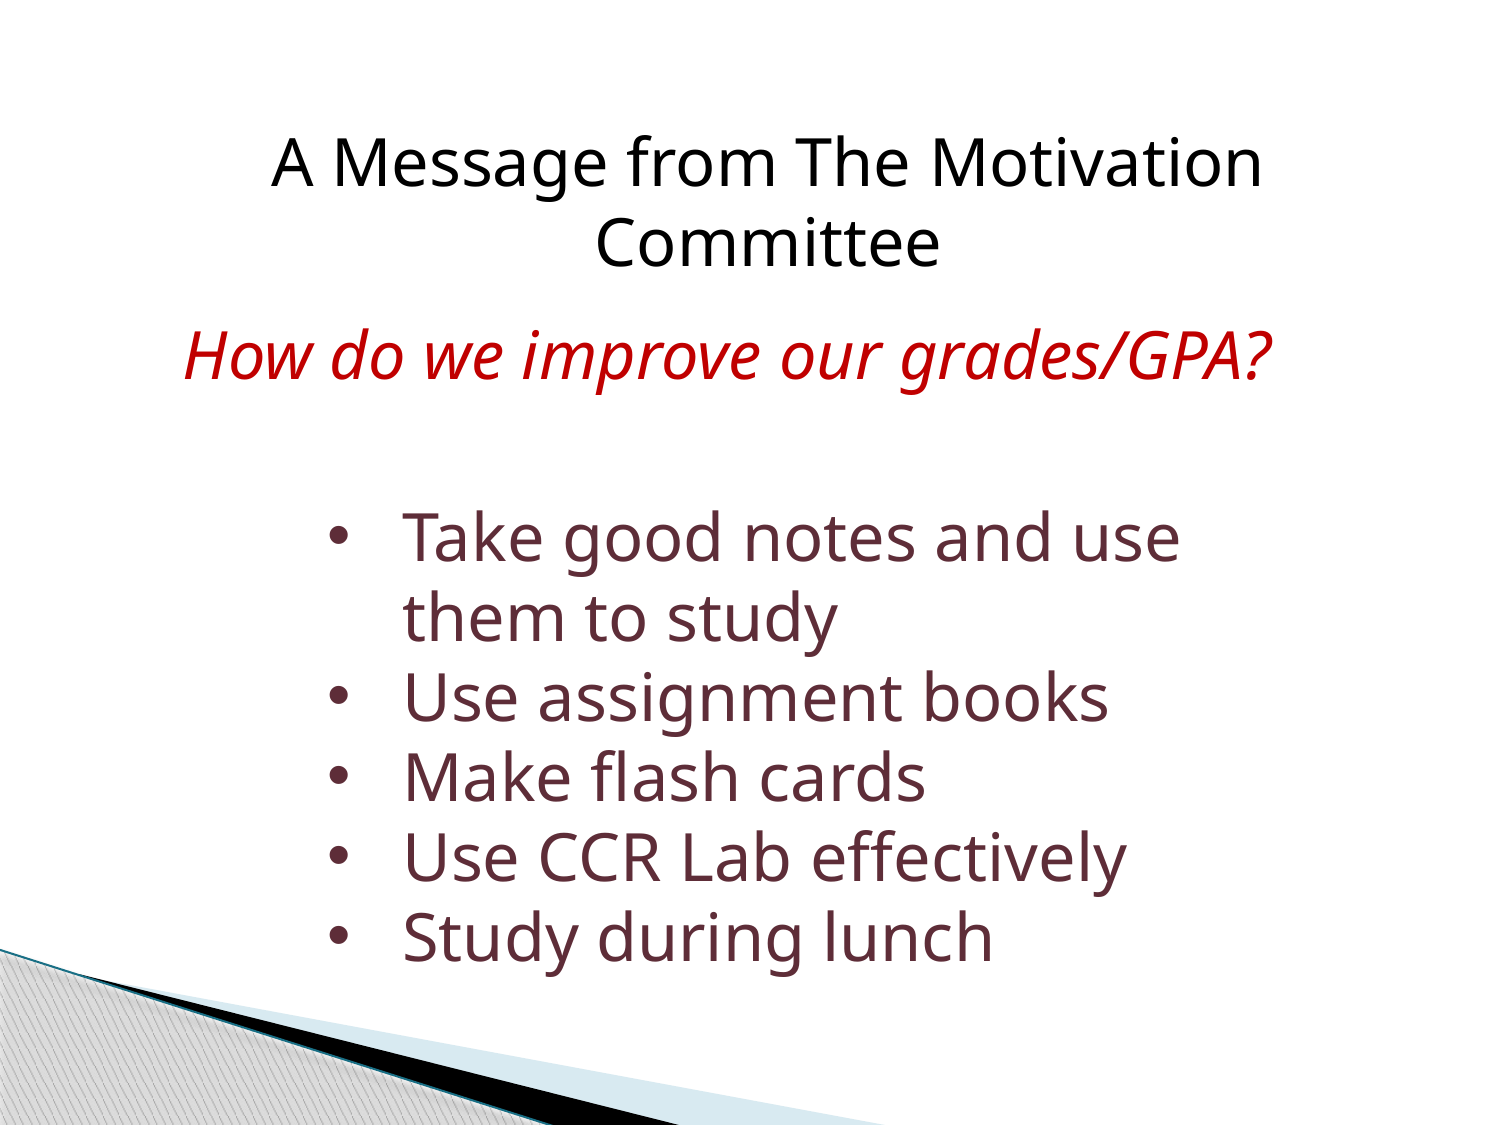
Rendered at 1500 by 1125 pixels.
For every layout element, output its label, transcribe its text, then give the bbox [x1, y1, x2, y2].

text_box How do we improve our grades/GPA? [168, 305, 1288, 401]
text_box A Message from The Motivation Committee [150, 112, 1388, 288]
text_box Take good notes and use them to study Use assignment books Make flash cards Use CCR Lab effectively Study during lunch [312, 487, 1263, 1063]
